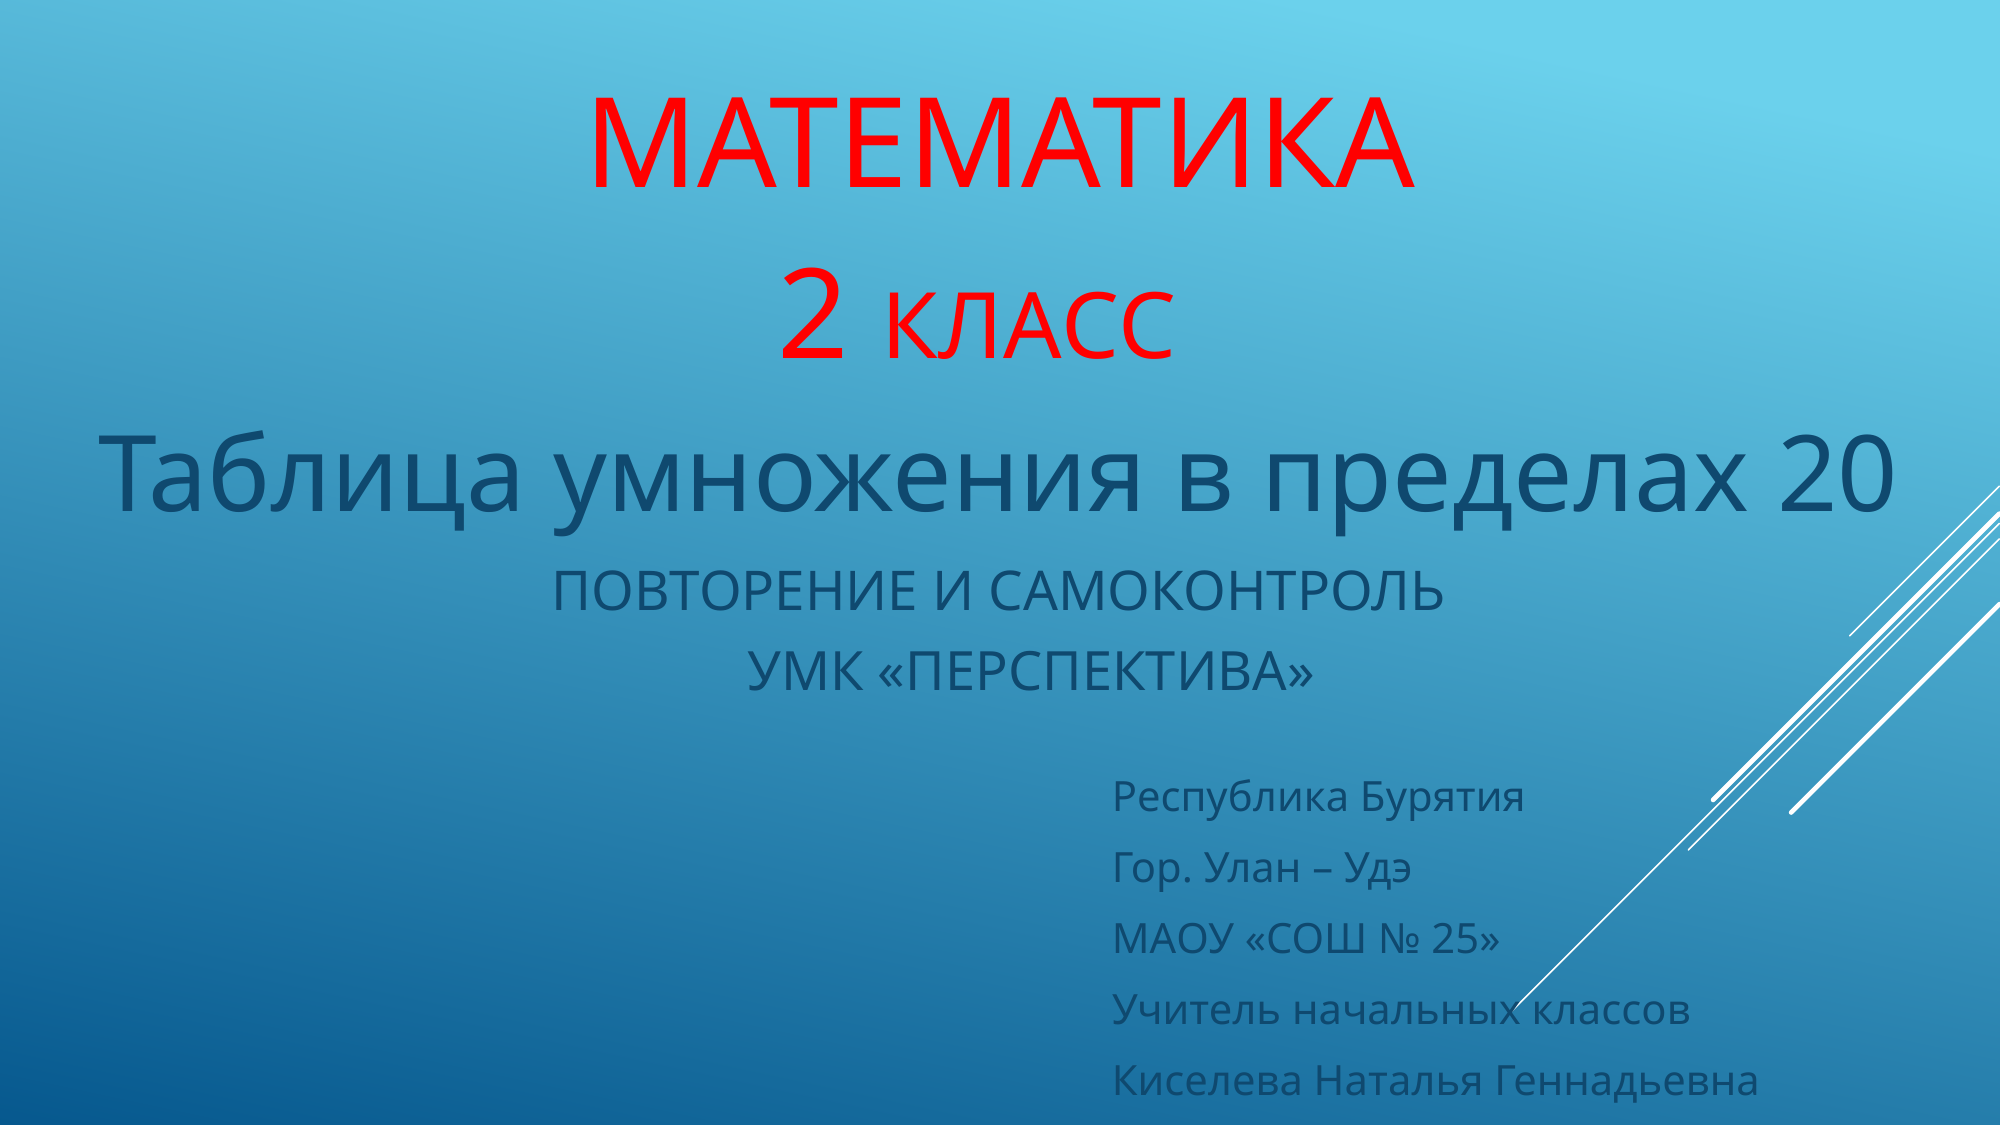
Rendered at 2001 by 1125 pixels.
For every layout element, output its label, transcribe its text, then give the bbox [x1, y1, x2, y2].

title МАТЕМАТИКА [486, 34, 1514, 242]
text_box УМК «ПЕРСПЕКТИВА» [230, 629, 1833, 776]
list Таблица умножения в пределах 20 ПОВТОРЕНИЕ И САМОКОНТРОЛЬ [21, 398, 1977, 629]
text_box Республика Бурятия Гор. Улан – Удэ МАОУ «СОШ № 25» Учитель начальных классов Киселева Наталья Геннадьевна [1096, 762, 1867, 1125]
list 2 класс [634, 248, 1320, 392]
